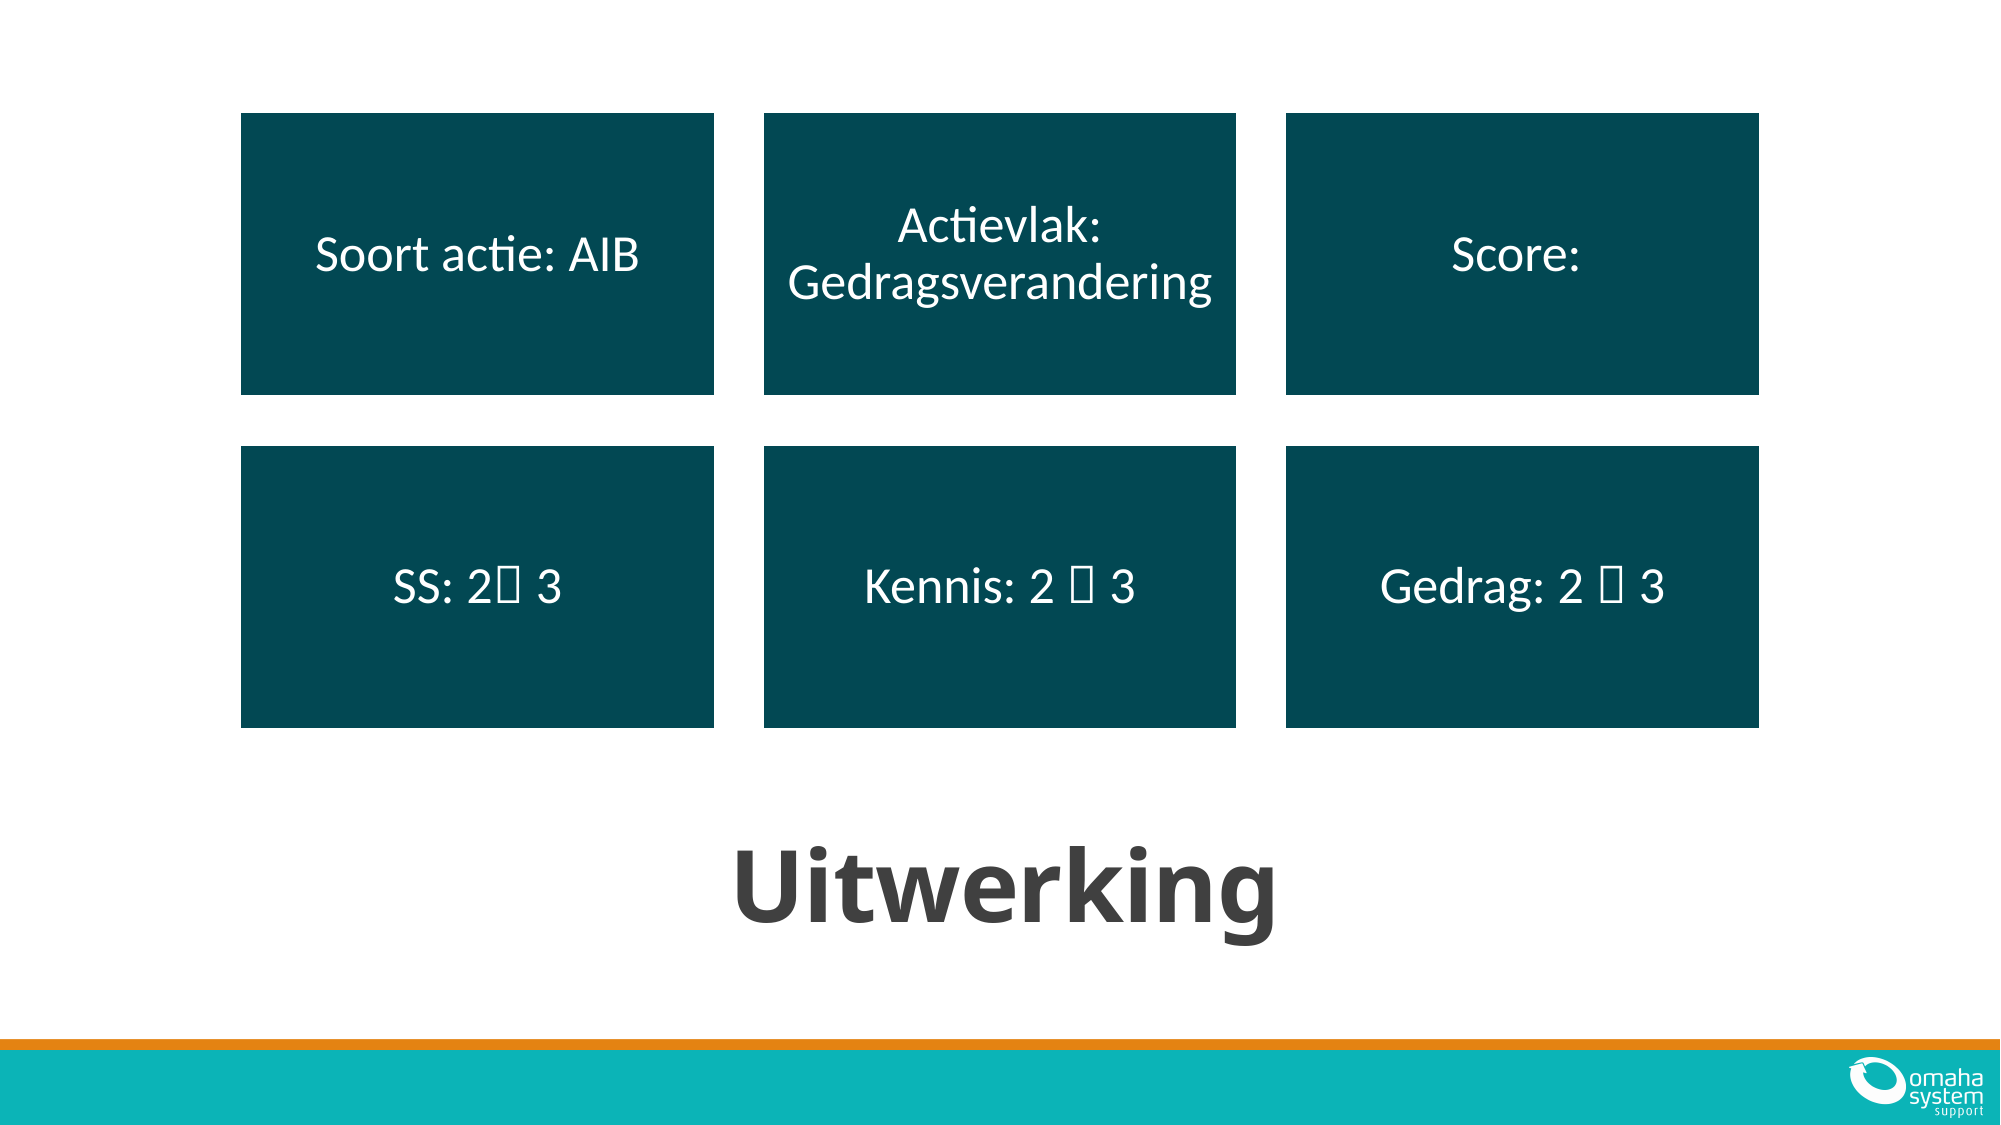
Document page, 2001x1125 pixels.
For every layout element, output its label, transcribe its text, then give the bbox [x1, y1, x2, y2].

picture [1848, 1057, 1984, 1119]
text_box / [0, 0, 2000, 1040]
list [169, 111, 1831, 730]
title Uitwerking [180, 794, 1830, 990]
